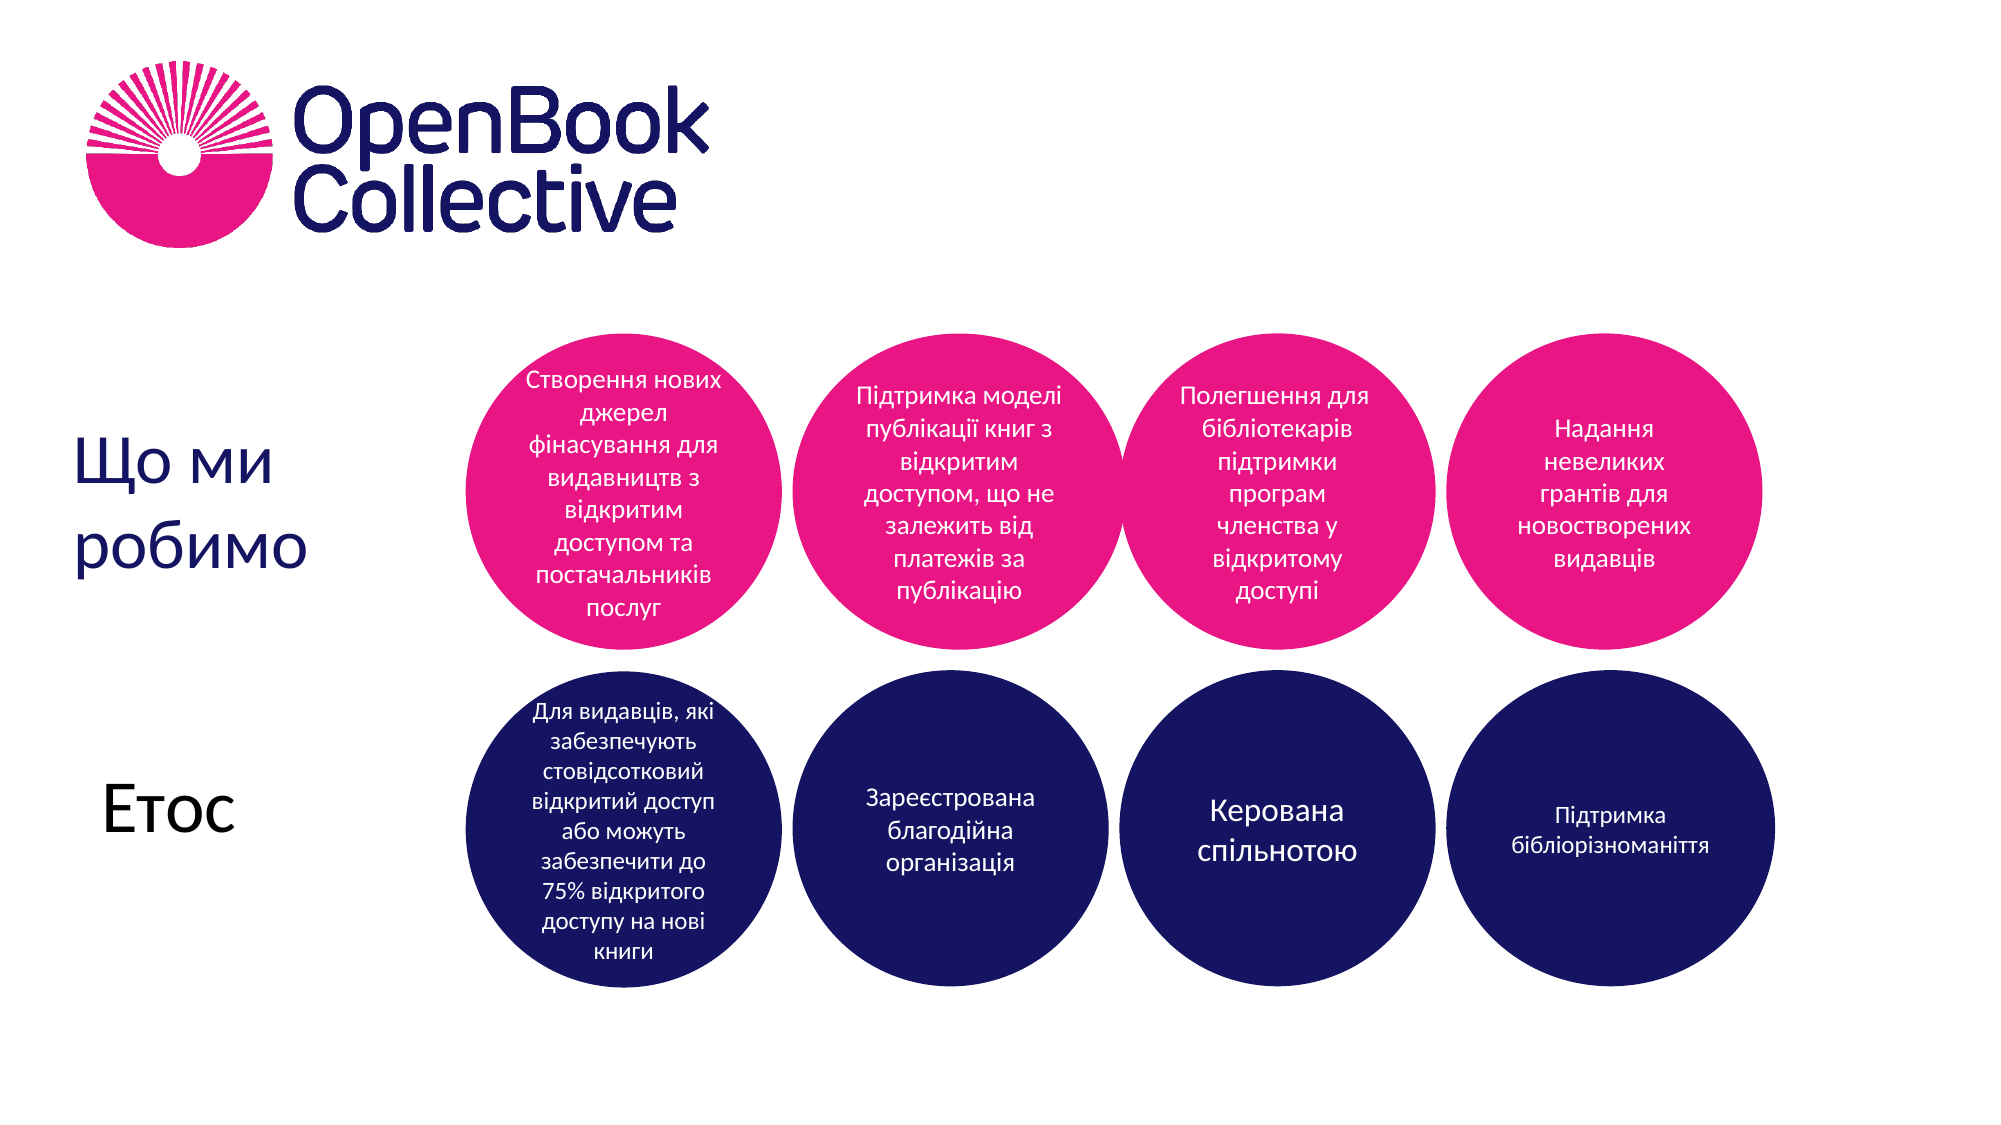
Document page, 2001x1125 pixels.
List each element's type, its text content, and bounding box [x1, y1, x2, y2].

text_box Підтримка бібліорізноманіття [1455, 679, 1766, 977]
text_box Для видавців, які забезпечують стовідсотковий відкритий доступ або можуть забезпечити до 75% відкритого доступу на нові книги [475, 680, 773, 979]
text_box Етос [86, 750, 370, 856]
text_box Зареєстрована благодійна організація [801, 679, 1100, 977]
picture [86, 61, 709, 248]
text_box Полегшення для бібліотекарів підтримки програм членства у відкритому доступі [1128, 342, 1427, 641]
text_box Створення нових джерел фінасування для видавництв з відкритим доступом та постачальників послуг [476, 342, 773, 641]
text_box Керована спільнотою [1128, 679, 1427, 977]
text_box Надання невеликих грантів для новостворених видавців [1455, 342, 1754, 641]
text_box [975, 537, 1025, 588]
text_box Підтримка моделі публікації книг з відкритим доступом, що не залежить від платежів за публікацію [801, 342, 1117, 641]
text_box Що ми робимо [58, 405, 476, 591]
